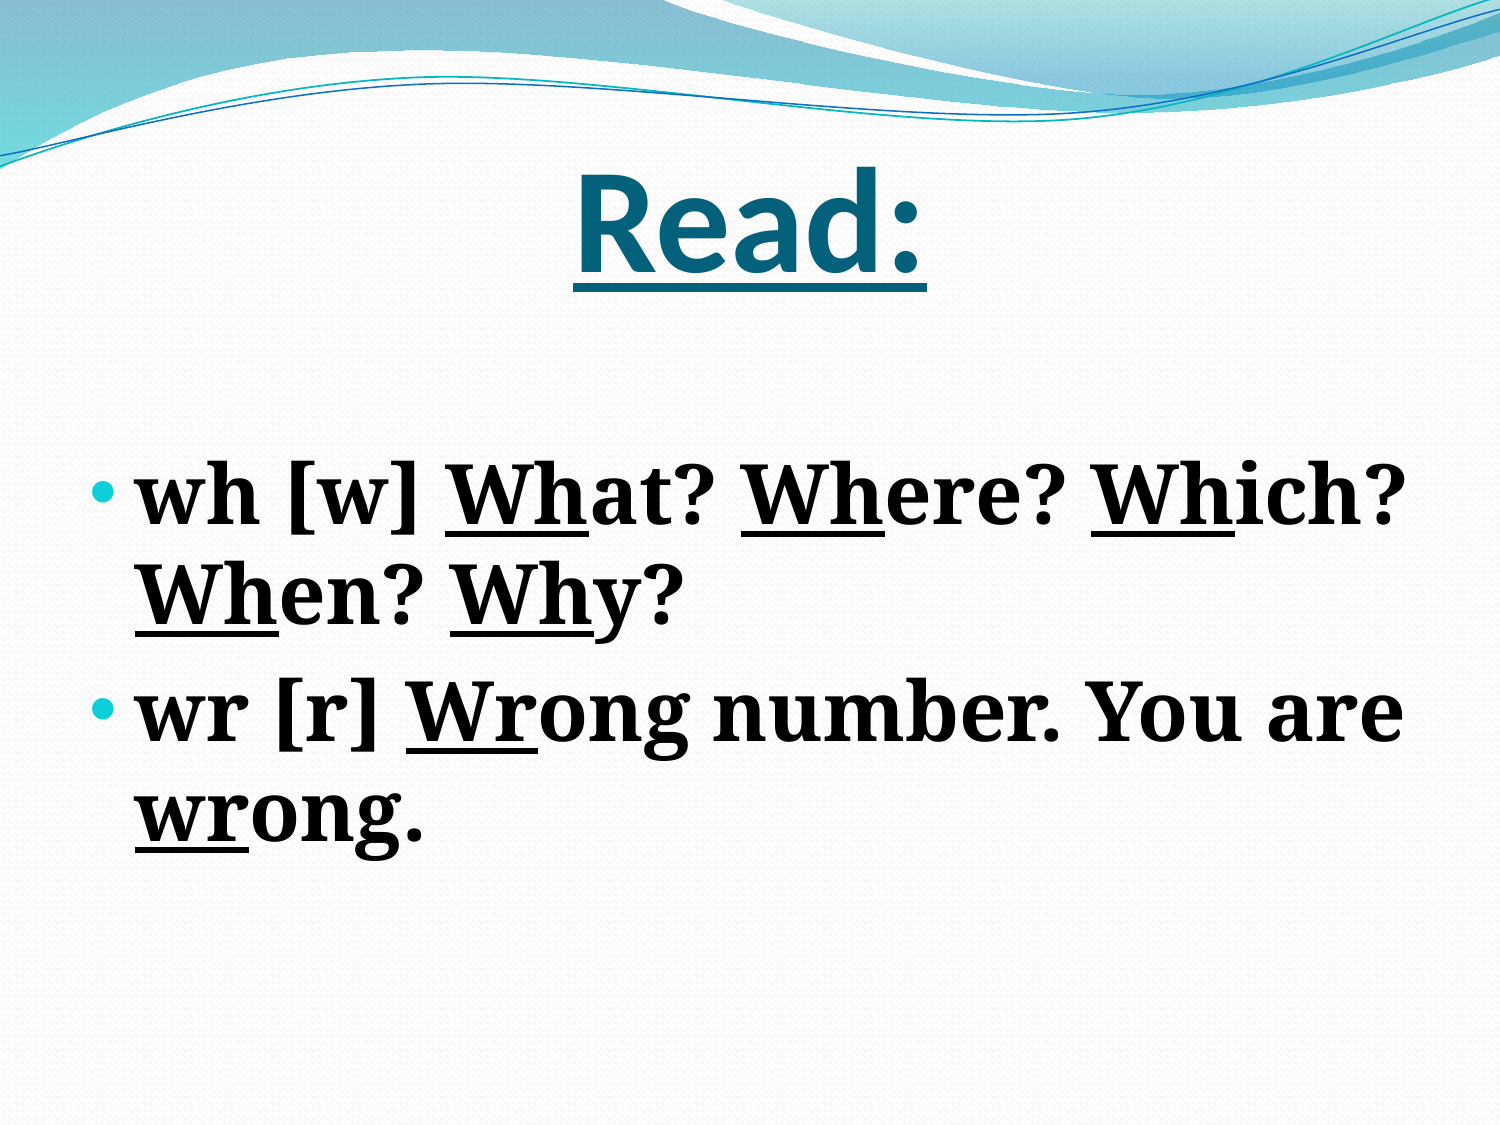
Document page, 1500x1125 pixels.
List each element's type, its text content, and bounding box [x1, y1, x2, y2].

title Read: [75, 115, 1425, 303]
list wh [w] What? Where? Which? When? Why? wr [r] Wrong number. You are wrong. [75, 317, 1425, 1038]
